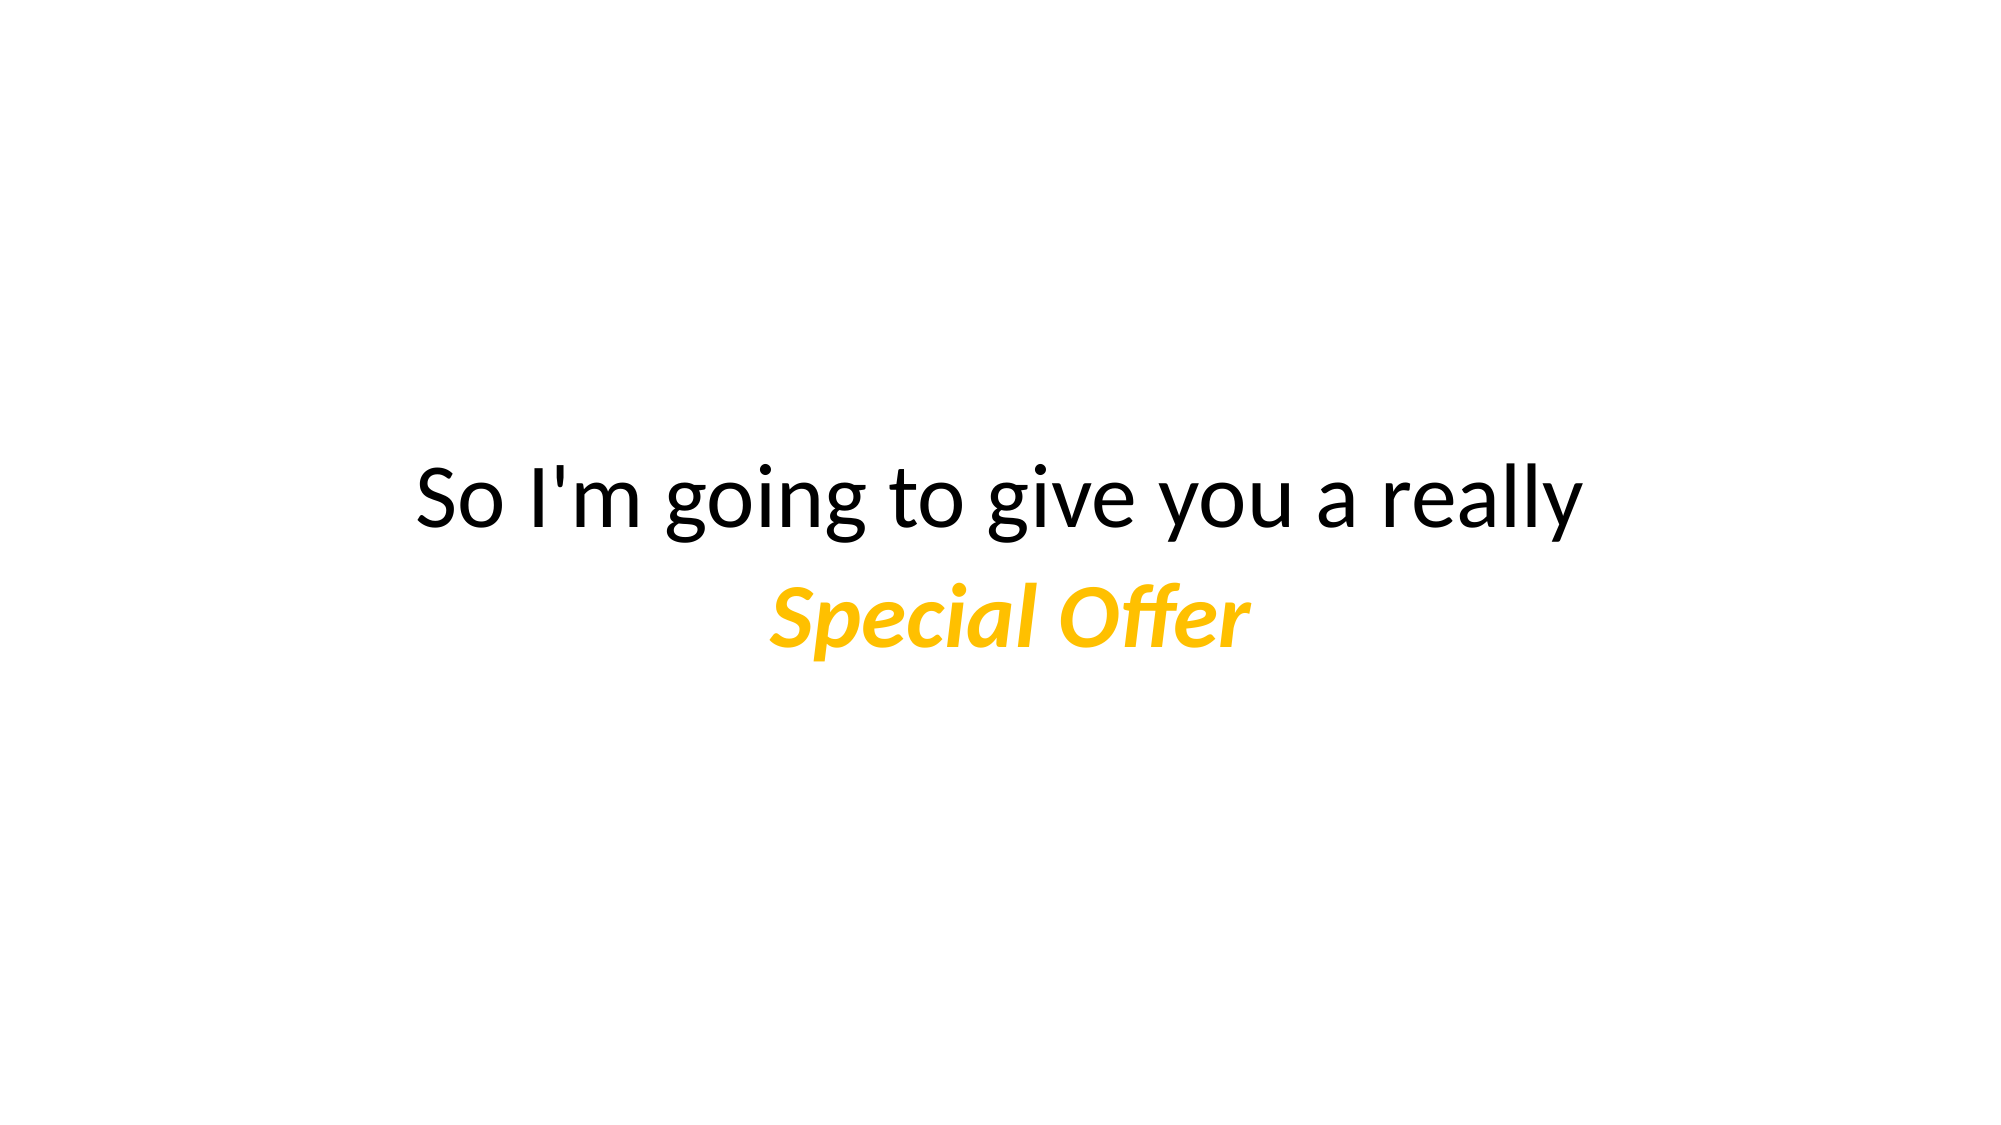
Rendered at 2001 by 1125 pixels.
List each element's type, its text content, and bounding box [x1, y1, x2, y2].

list So I'm going to give you a really Special Offer [148, 440, 1874, 1032]
